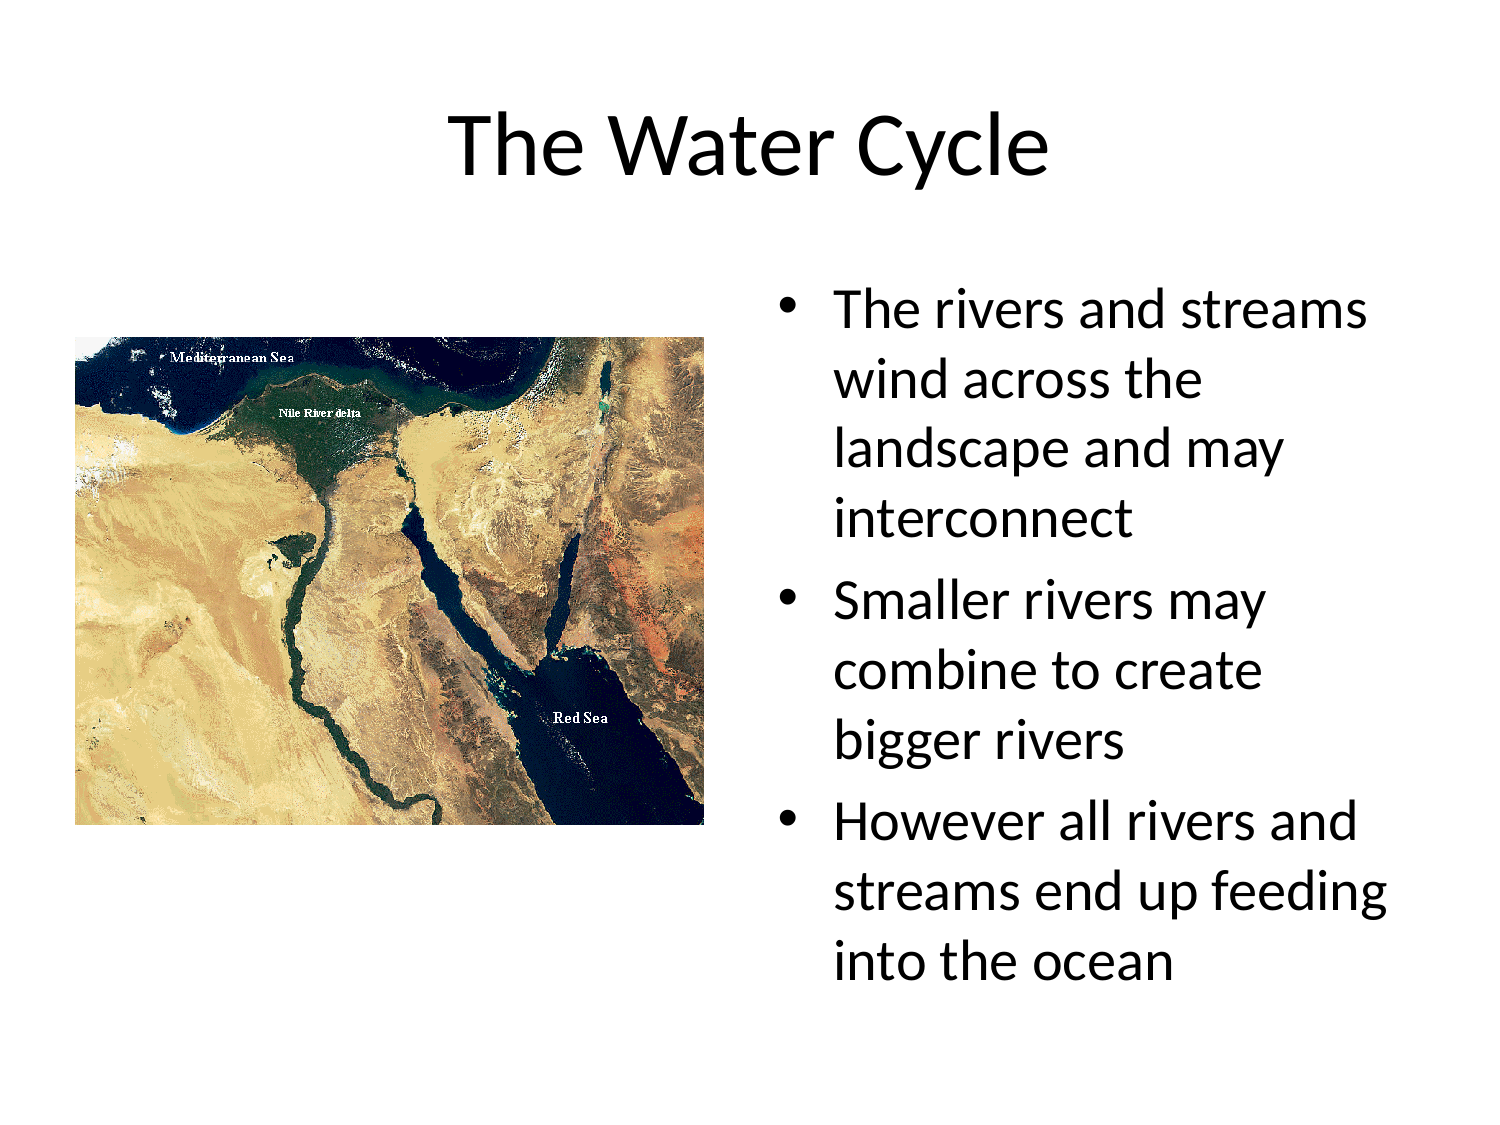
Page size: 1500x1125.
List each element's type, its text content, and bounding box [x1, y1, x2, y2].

list The rivers and streams wind across the landscape and may interconnect Smaller rivers may combine to create bigger rivers However all rivers and streams end up feeding into the ocean [762, 262, 1425, 1005]
title The Water Cycle [75, 45, 1425, 233]
picture [74, 337, 704, 826]
